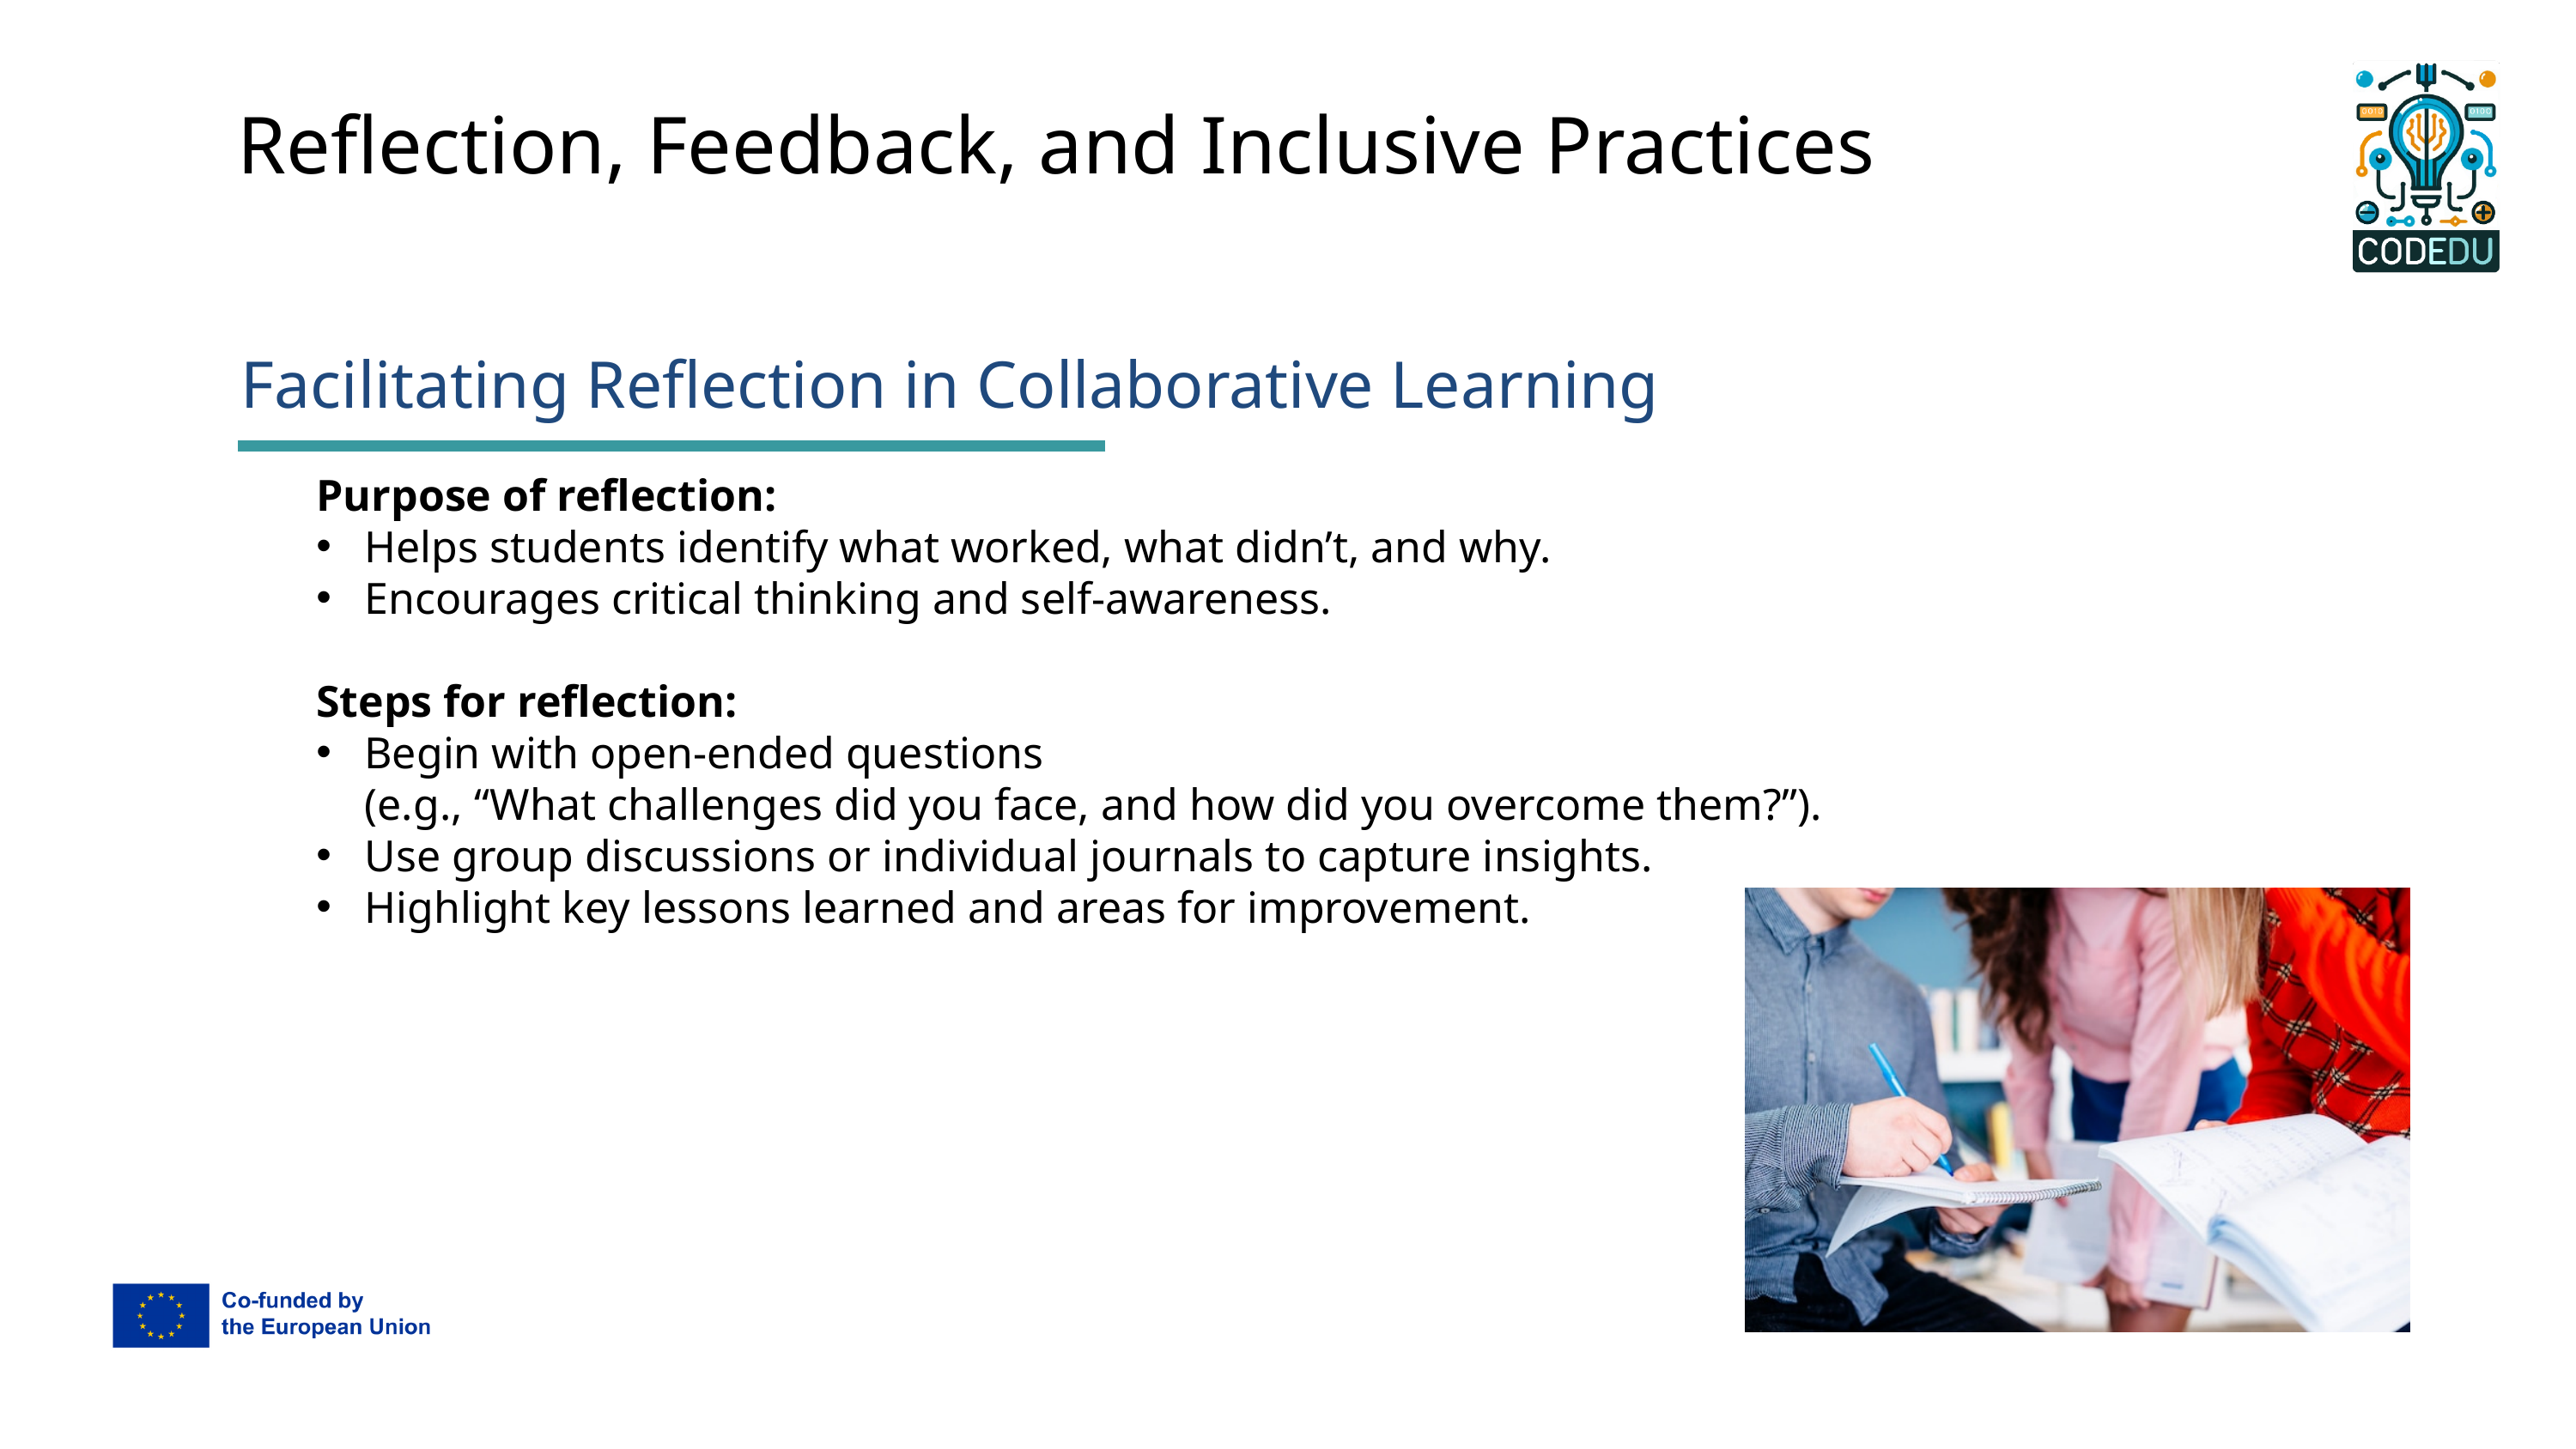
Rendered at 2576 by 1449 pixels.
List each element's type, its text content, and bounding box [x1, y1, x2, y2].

text_box Reflection, Feedback, and Inclusive Practices [237, 85, 2217, 190]
text_box Facilitating Reflection in Collaborative Learning [240, 306, 2396, 421]
text_box [107, 1278, 443, 1353]
text_box Purpose of reflection: Helps students identify what worked, what didn’t, and why. Encourages critical thinking and self-awareness. Steps for reflection: Begin with open-ended questions (e.g., “What challenges did you face, and how did you overcome them?”). Use group discussions or individual journals to capture insights. Highlight key lessons learned and areas for improvement. [303, 461, 1836, 938]
picture [1745, 888, 2410, 1332]
picture [2221, 0, 2576, 395]
